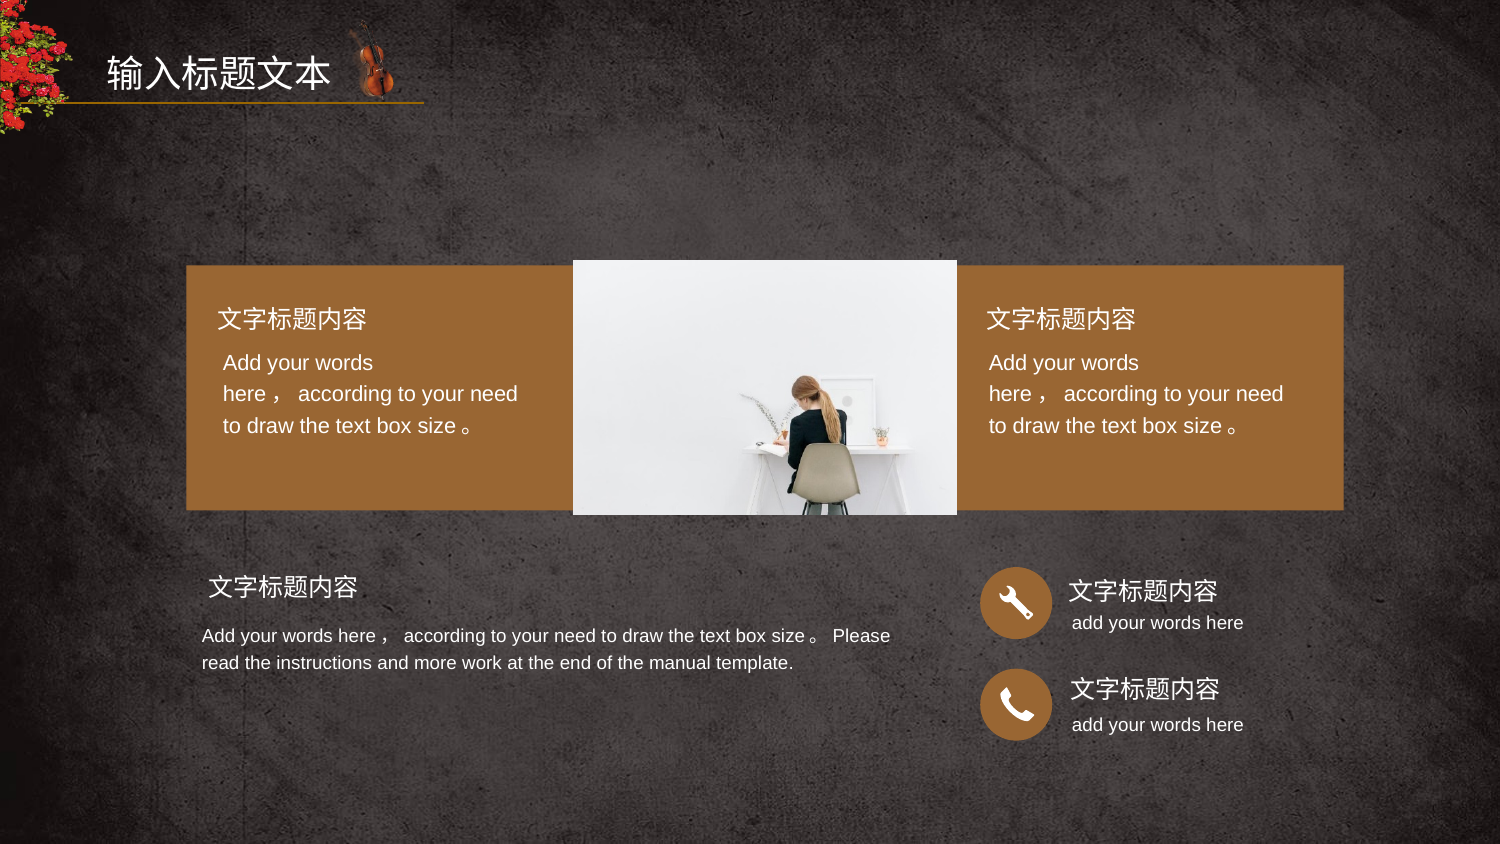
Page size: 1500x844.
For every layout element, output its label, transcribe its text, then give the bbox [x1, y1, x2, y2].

text_box Add your words here，according to your need to draw the text box size。 [988, 343, 1303, 438]
text_box [999, 585, 1034, 620]
text_box Add your words here，according to your need to draw the text box size。Please read the instructions and more work at the end of the manual template. [201, 619, 909, 674]
text_box 文字标题内容 [975, 303, 1264, 334]
text_box [980, 567, 1053, 640]
text_box 文字标题内容 [1058, 673, 1300, 704]
text_box 输入标题文本 [92, 42, 324, 102]
text_box Add your words here，according to your need to draw the text box size。 [222, 343, 537, 438]
text_box [961, 265, 1344, 511]
text_box 文字标题内容 [197, 571, 485, 602]
text_box [186, 265, 568, 511]
text_box 文字标题内容 [206, 303, 494, 334]
text_box 文字标题内容 [1057, 575, 1298, 606]
picture [0, 0, 1500, 844]
text_box [1000, 687, 1035, 722]
text_box add your words here [1071, 713, 1359, 736]
text_box [980, 668, 1053, 741]
text_box add your words here [1071, 611, 1359, 634]
